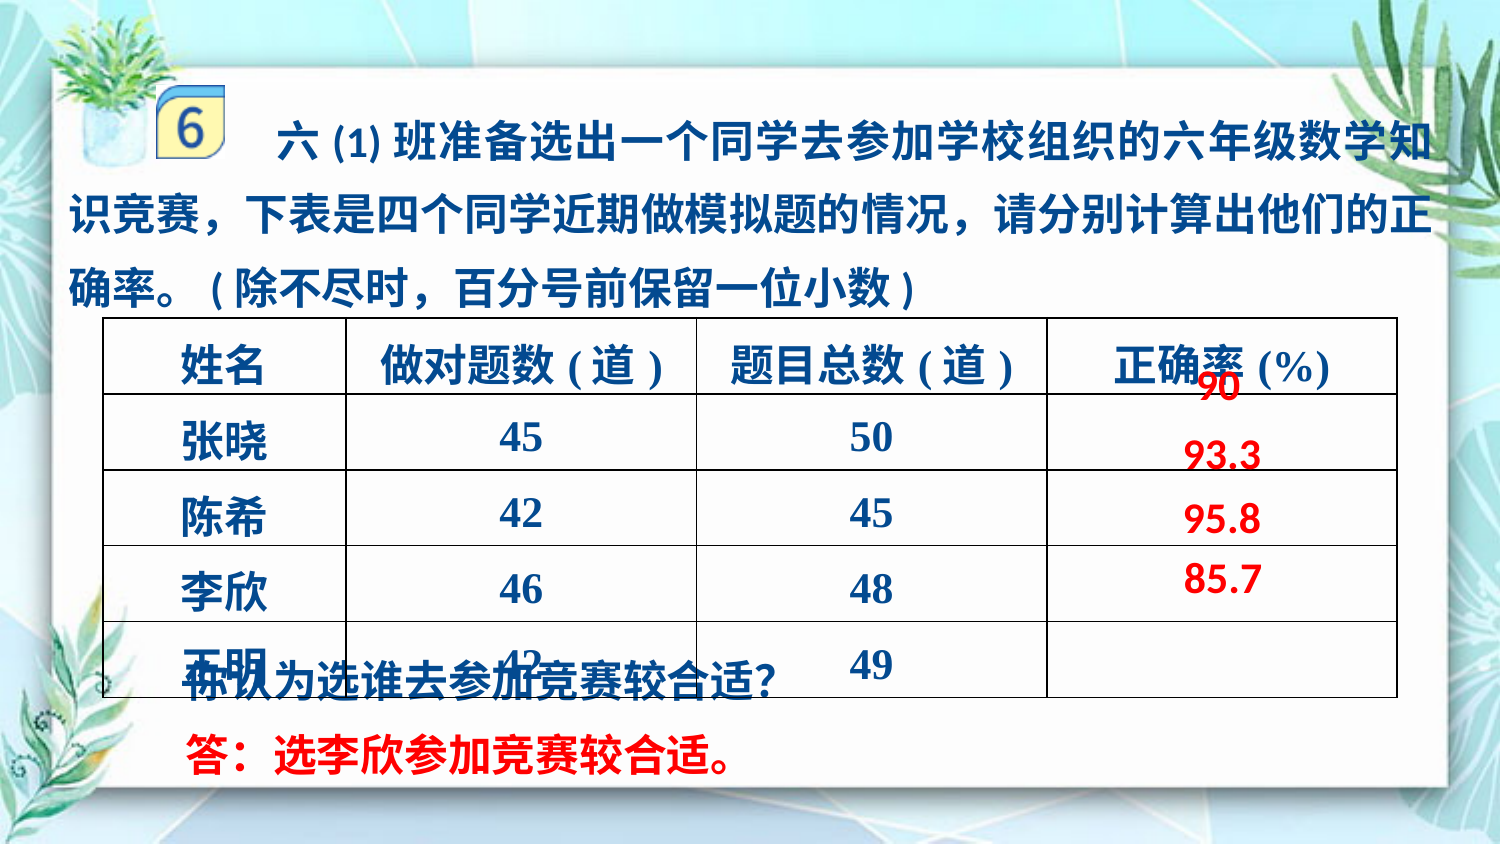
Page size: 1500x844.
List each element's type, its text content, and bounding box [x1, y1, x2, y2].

text_box 90 [1184, 377, 1296, 442]
table_header 题目总数(道) [697, 319, 1046, 393]
table_header 做对题数(道) [347, 319, 696, 393]
table_cell 45 [697, 471, 1046, 545]
table_cell [1048, 395, 1396, 469]
text_box 93.3 [1171, 446, 1316, 510]
table_cell 陈希 [104, 471, 345, 545]
table_header 姓名 [104, 319, 345, 393]
picture [0, 0, 1500, 844]
table_cell 张晓 [104, 395, 345, 469]
table_cell 50 [697, 395, 1046, 469]
table_cell 42 [347, 622, 696, 697]
table_header 正确率(%) [1048, 319, 1396, 393]
list 六(1)班准备选出一个同学去参加学校组织的六年级数学知识竞赛，下表是四个同学近期做模拟题的情况，请分别计算出他们的正确率。(除不尽时，百分号前保留一位小数) 你认为选谁去参加竞赛较合适？ 答：选李欣参加竞赛较合适。 [53, 85, 1449, 794]
table_cell [1316, 471, 1396, 545]
table_cell 李欣 [104, 546, 345, 621]
table_cell 49 [697, 622, 1046, 697]
table_cell 46 [347, 546, 696, 621]
table_cell [1048, 622, 1396, 697]
table_cell 42 [347, 471, 696, 545]
table_cell 48 [697, 546, 1046, 621]
text_box 95.8 [1171, 510, 1316, 574]
table_cell [1048, 546, 1172, 621]
table_cell 王明 [104, 622, 345, 697]
text_box 85.7 [1172, 570, 1318, 635]
table_cell [1316, 546, 1396, 621]
table_cell 45 [347, 395, 696, 469]
table_cell [1048, 471, 1171, 545]
